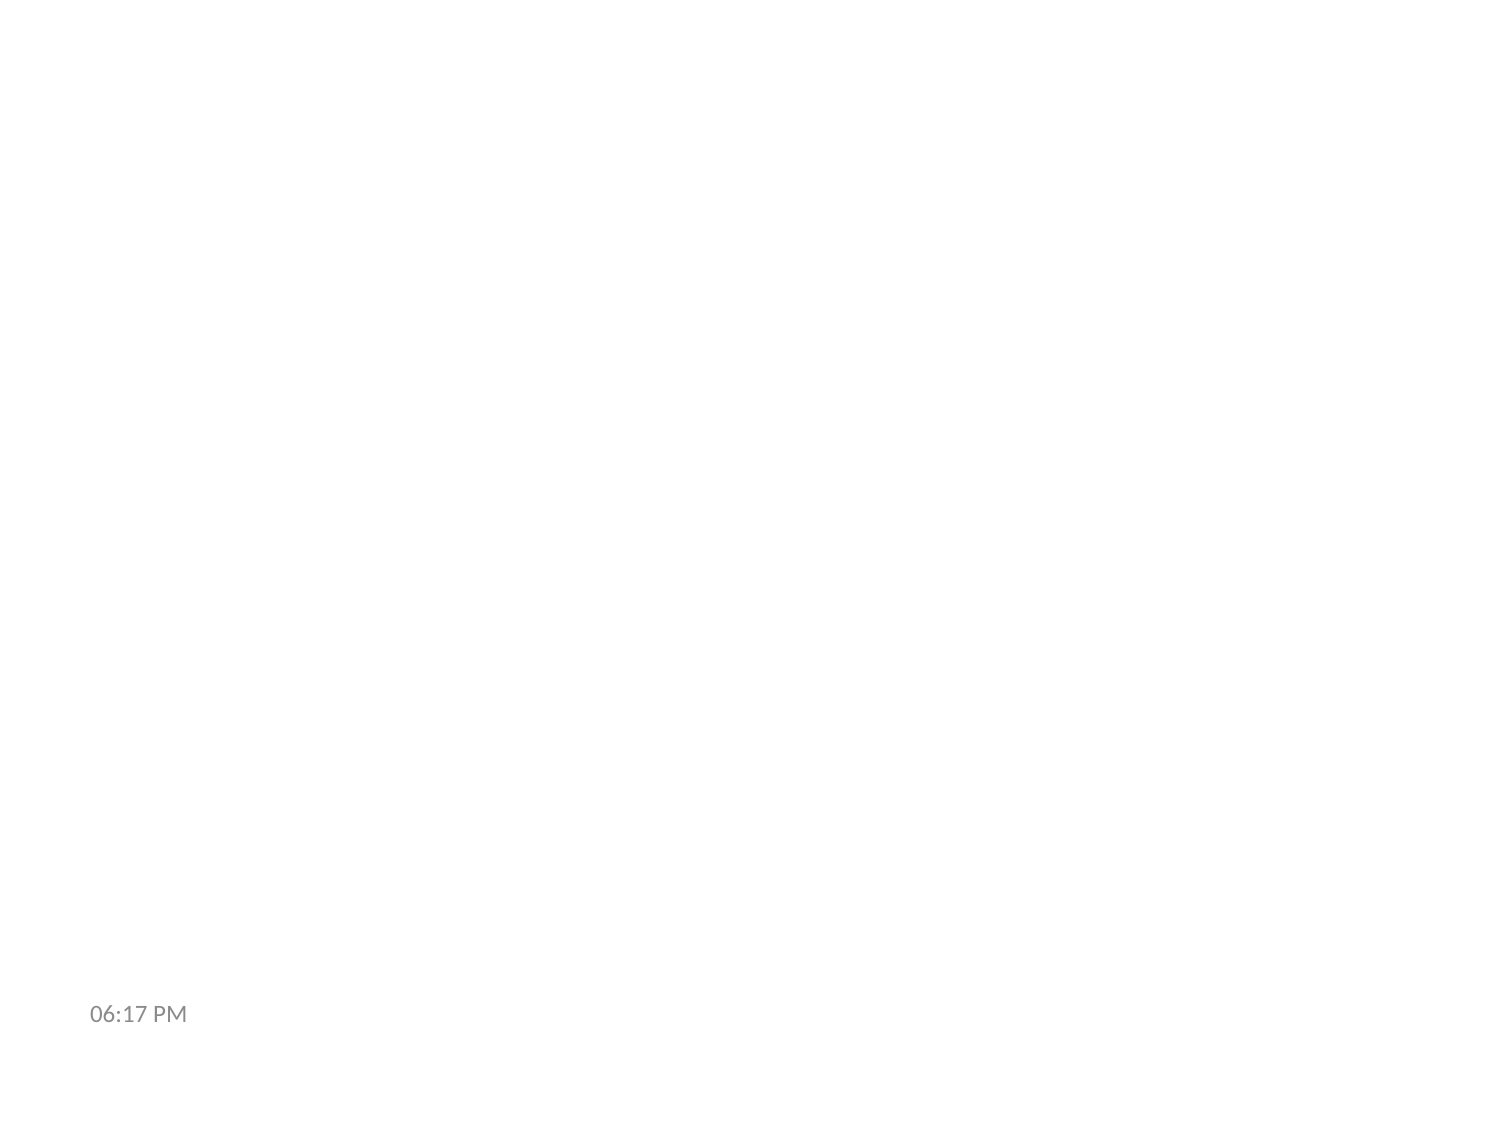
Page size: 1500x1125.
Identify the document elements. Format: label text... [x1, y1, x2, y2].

text_box 3:35 PM [75, 982, 425, 1043]
